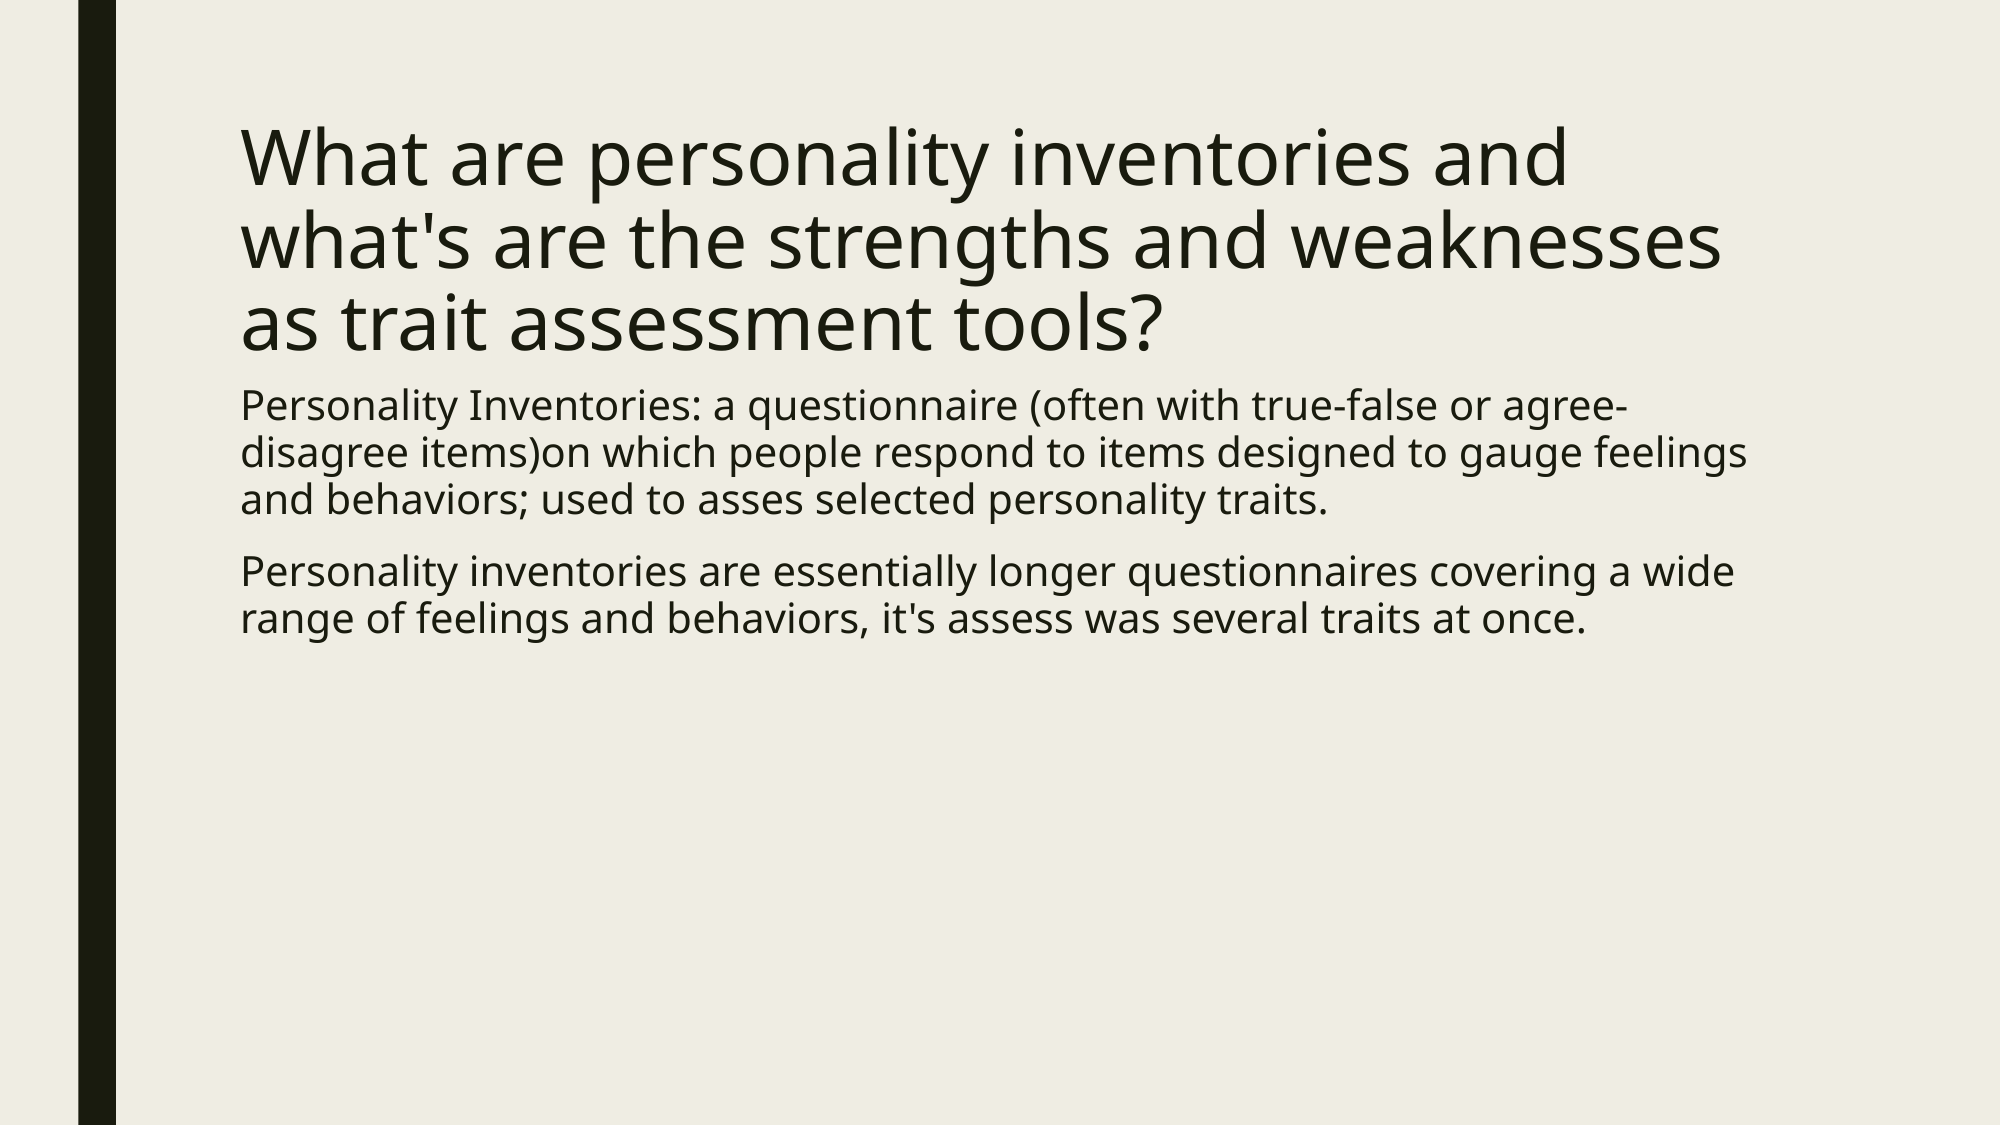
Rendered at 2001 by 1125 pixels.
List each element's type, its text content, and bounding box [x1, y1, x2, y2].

title What are personality inventories and what's are the strengths and weaknesses as trait assessment tools? [225, 112, 1800, 357]
list Personality Inventories: a questionnaire (often with true-false or agree-disagree items)on which people respond to items designed to gauge feelings and behaviors; used to asses selected personality traits. Personality inventories are essentially longer questionnaires covering a wide range of feelings and behaviors, it's assess was several traits at once. [225, 375, 1800, 963]
